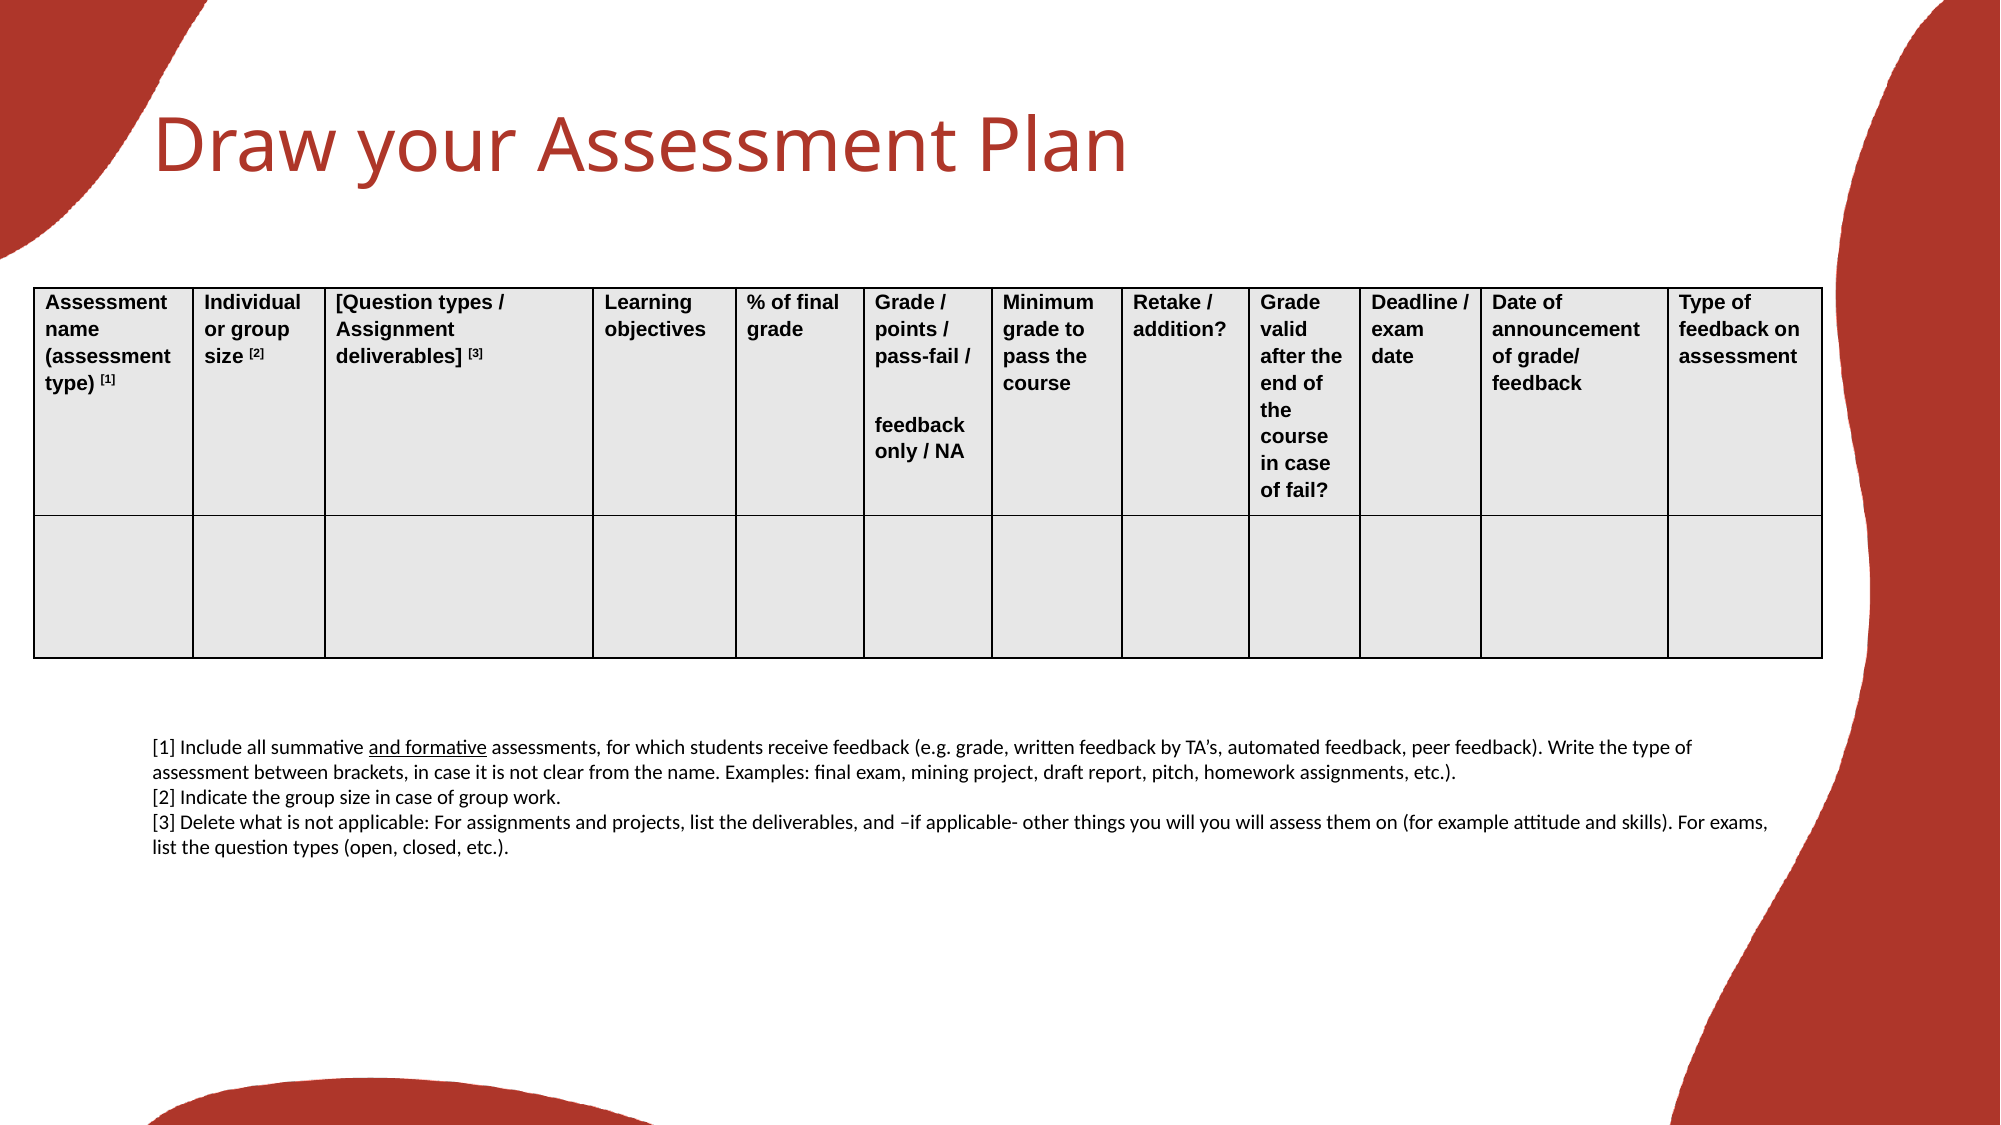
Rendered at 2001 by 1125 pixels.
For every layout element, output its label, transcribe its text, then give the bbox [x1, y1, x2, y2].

table_header % of final grade [737, 289, 863, 515]
table_cell [35, 516, 192, 657]
table_cell [1669, 516, 1821, 657]
table_cell [594, 516, 735, 657]
table_cell [993, 516, 1121, 657]
table_header [Question types / Assignment deliverables] [3] [326, 289, 592, 515]
table_header Minimum grade to pass the course [993, 289, 1121, 515]
table_header Grade valid after the end of the course in case of fail? [1250, 289, 1359, 515]
table_cell [1123, 516, 1248, 657]
table_cell [737, 516, 863, 657]
table_cell [1482, 516, 1667, 657]
table_header Date of announcement of grade/ feedback [1482, 289, 1667, 515]
table_header Deadline / exam date [1361, 289, 1480, 515]
table_header Retake / addition? [1123, 289, 1248, 515]
table_header Type of feedback on assessment [1669, 289, 1821, 515]
table_header Individual or group size [2] [194, 289, 324, 515]
table_header Assessment name (assessment type) [1] [35, 289, 192, 515]
table_cell [1361, 516, 1480, 657]
table_header Grade / points / pass-fail / feedback only / NA [865, 289, 991, 515]
picture [0, 0, 2000, 1125]
table_cell [1250, 516, 1359, 657]
title Draw your Assessment Plan [137, 59, 1863, 236]
table_cell [865, 516, 991, 657]
table_cell [326, 516, 592, 657]
table_cell [194, 516, 324, 657]
text_box [1] Include all summative and formative assessments, for which students receive feedback (e.g. grade, written feedback by TA’s, automated feedback, peer feedback). Write the type of assessment between brackets, in case it is not clear from the name. Examples: final exam, mining project, draft report, pitch, homework assignments, etc.). [2] Indicate the group size in case of group work. [3] Delete what is not applicable: For assignments and projects, list the deliverables, and –if applicable- other things you will you will assess them on (for example attitude and skills). For exams, list the question types (open, closed, etc.). [137, 726, 1785, 866]
table_header Learning objectives [594, 289, 735, 515]
